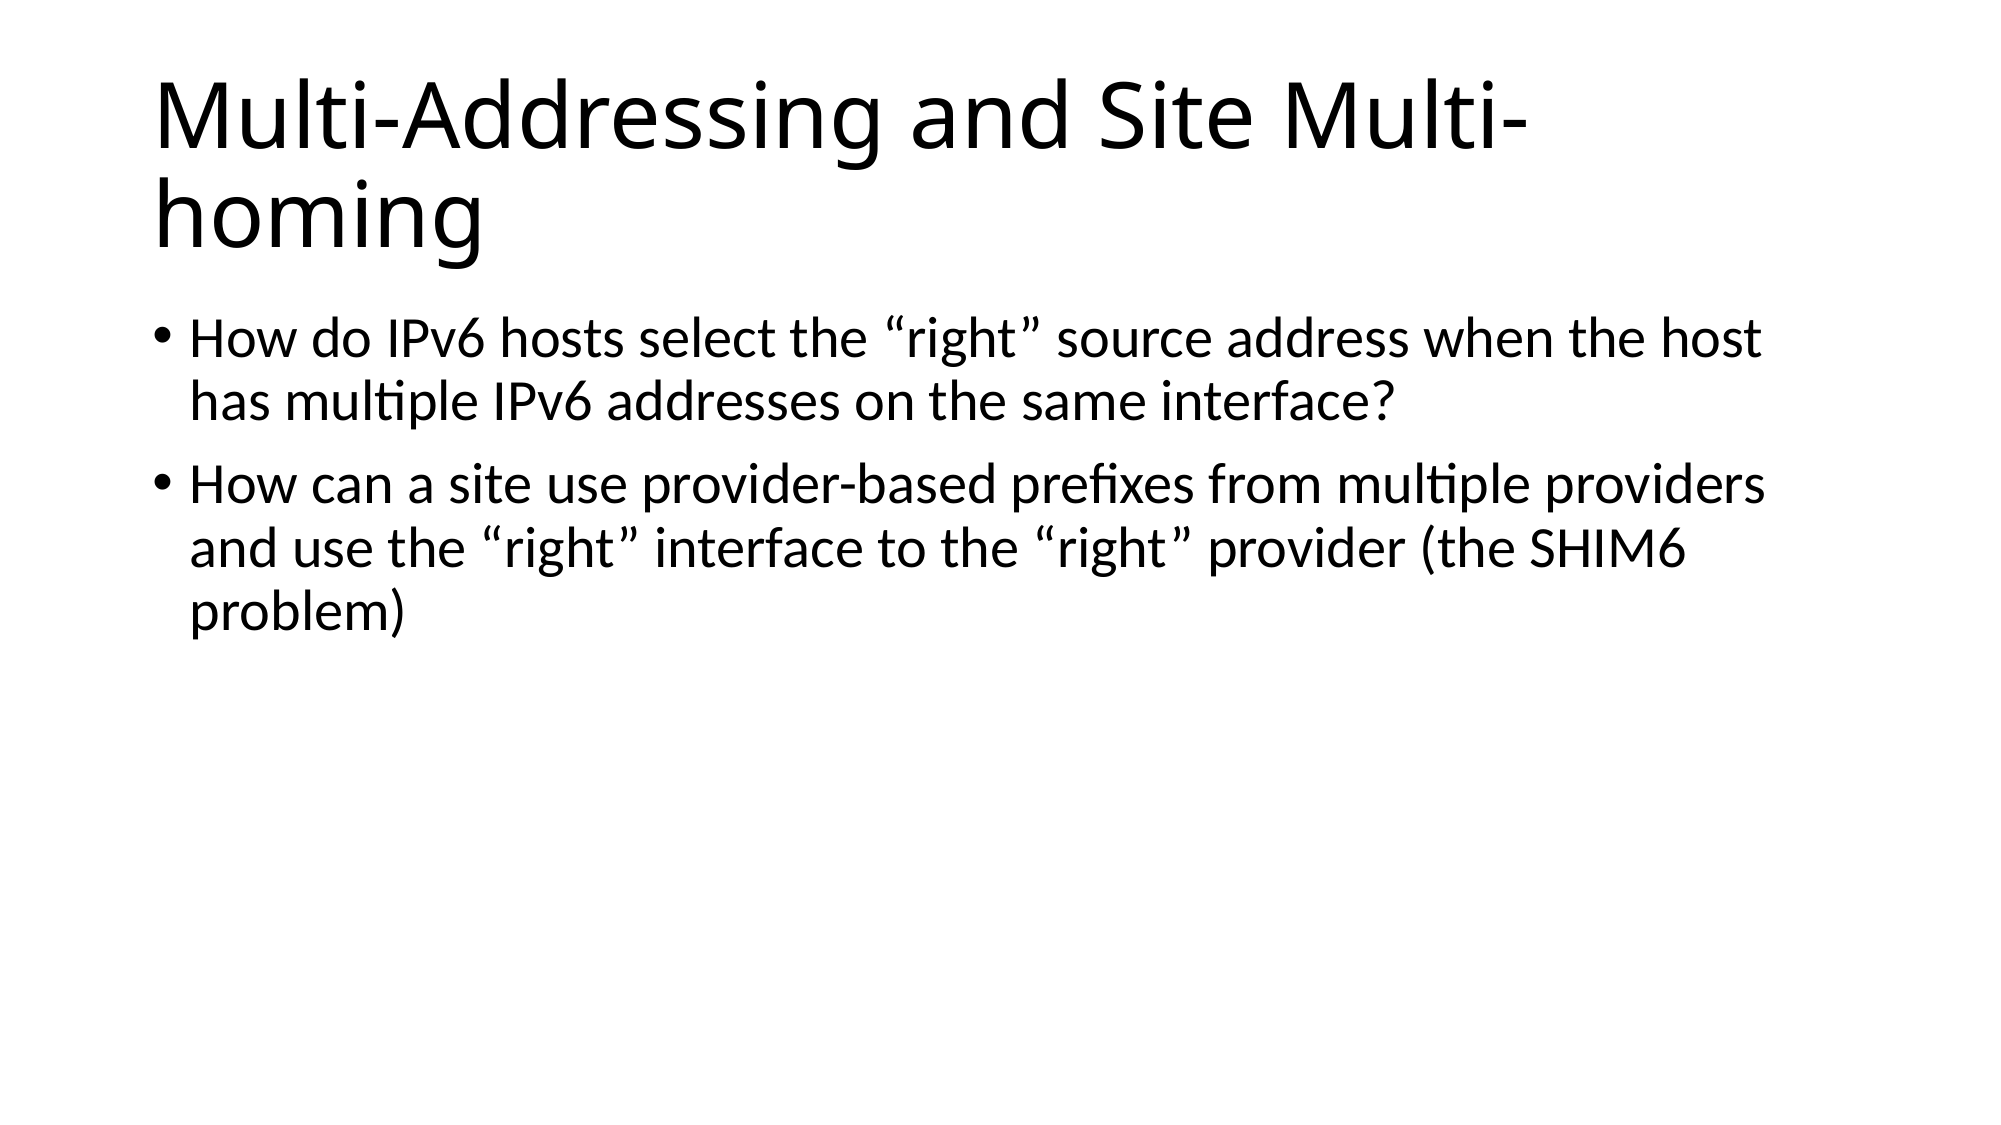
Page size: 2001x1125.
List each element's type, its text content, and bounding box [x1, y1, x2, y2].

title Multi-Addressing and Site Multi-homing [137, 59, 1863, 278]
list How do IPv6 hosts select the “right” source address when the host has multiple IPv6 addresses on the same interface? How can a site use provider-based prefixes from multiple providers and use the “right” interface to the “right” provider (the SHIM6 problem) [137, 299, 1863, 1014]
